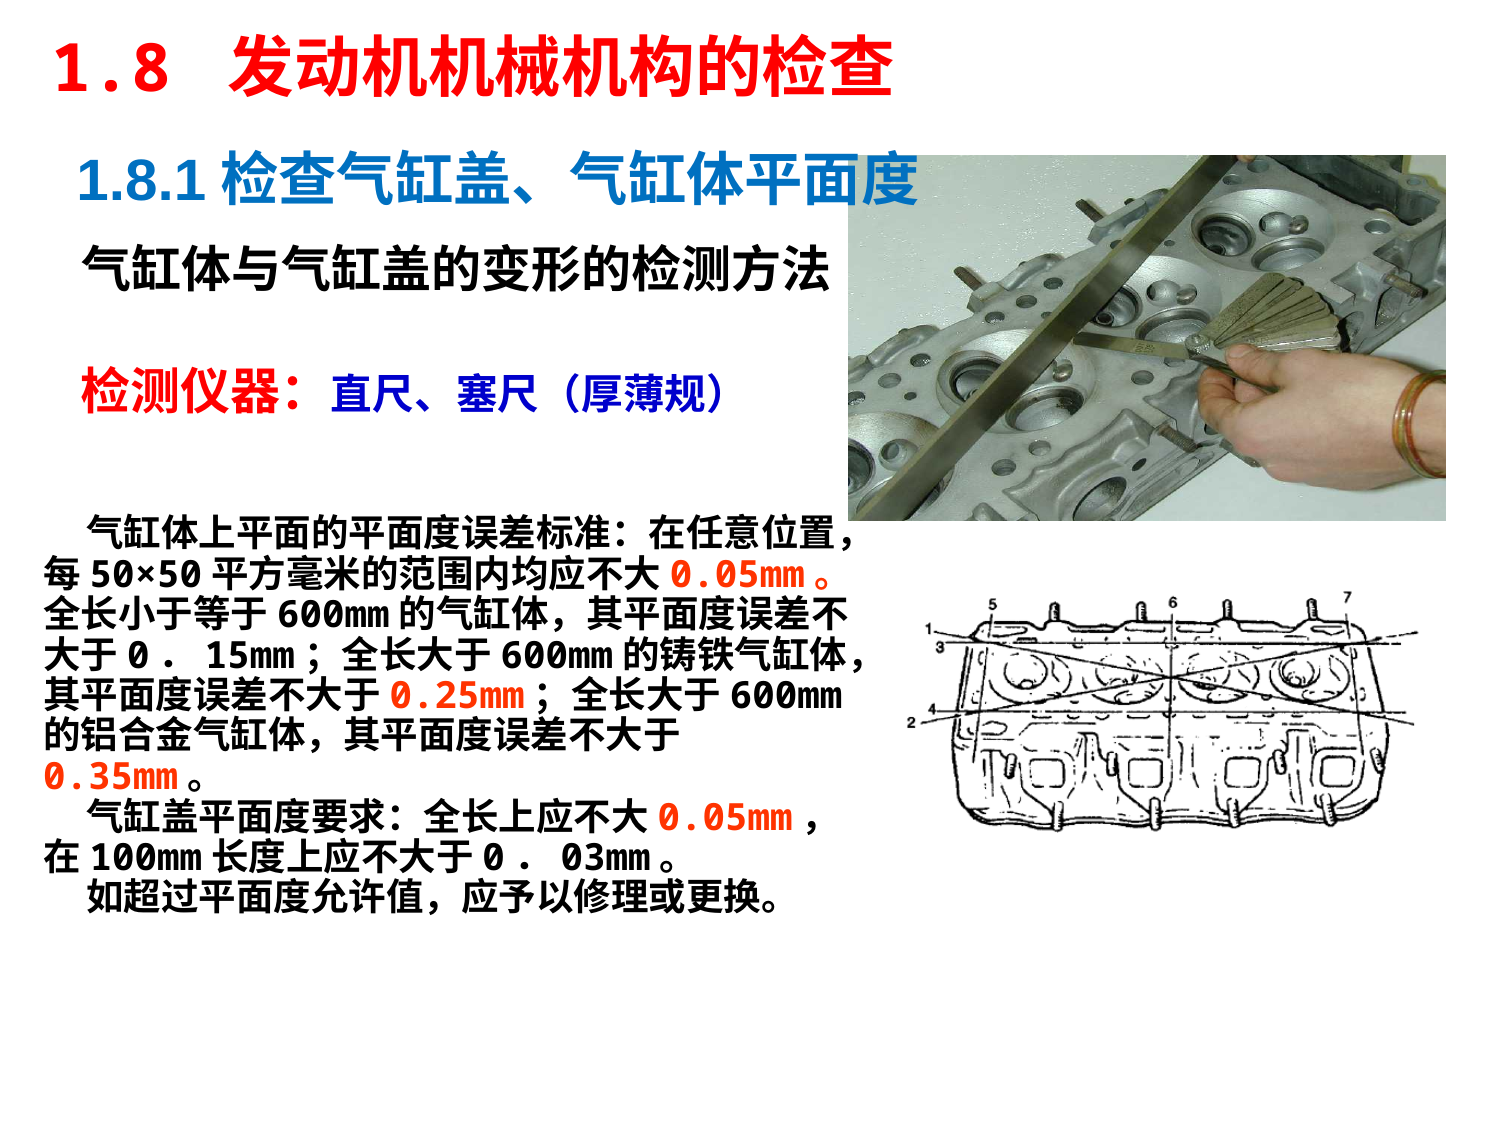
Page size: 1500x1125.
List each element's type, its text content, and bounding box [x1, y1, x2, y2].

text_box 气缸体与气缸盖的变形的检测方法 [66, 209, 842, 327]
text_box 1.8.1检查气缸盖、气缸体平面度 [61, 134, 935, 220]
text_box 检测仪器：直尺、塞尺（厚薄规） [66, 351, 783, 427]
picture [888, 585, 1433, 839]
text_box 1.8 发动机机械机构的检查 [51, 31, 1067, 135]
text_box 气缸体上平面的平面度误差标准：在任意位置，每50×50平方毫米的范围内均应不大0.05mm。全长小于等于600mm的气缸体，其平面度误差不大于0．15mm；全长大于600mm的铸铁气缸体，其平面度误差不大于0.25mm；全长大于600mm的铝合金气缸体，其平面度误差不大于0.35mm。 气缸盖平面度要求：全长上应不大0.05mm，在100mm长度上应不大于0．03mm。 如超过平面度允许值，应予以修理或更换。 [28, 507, 874, 927]
picture [847, 155, 1446, 522]
